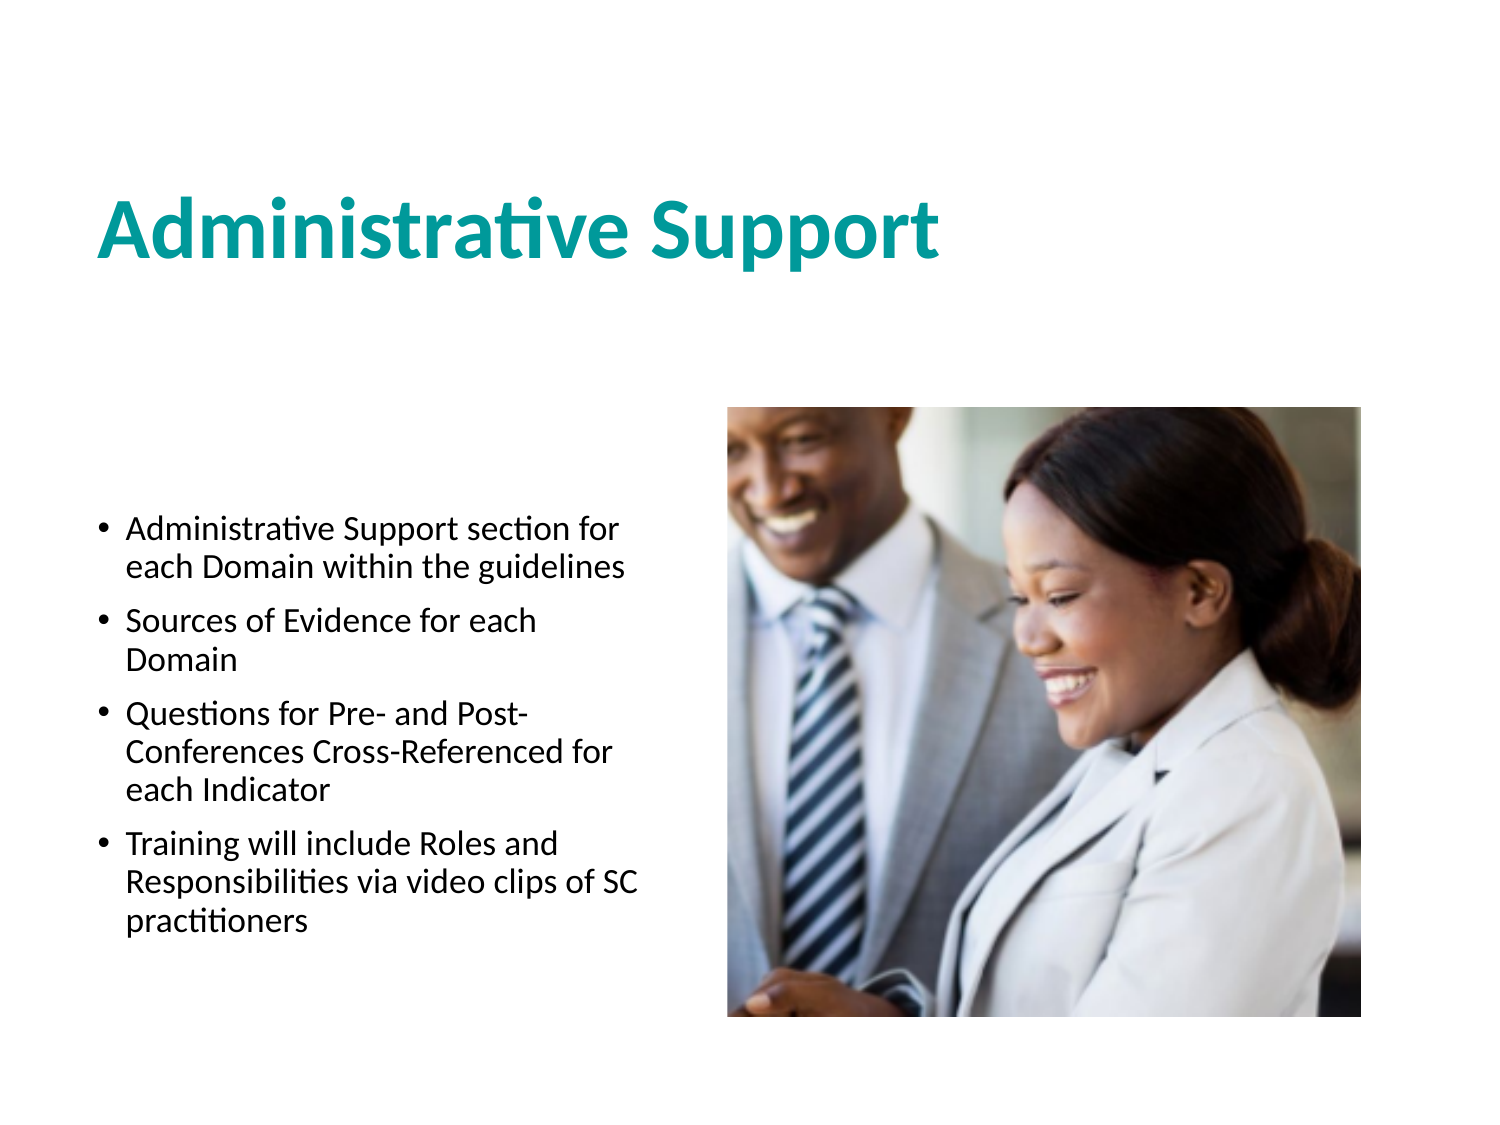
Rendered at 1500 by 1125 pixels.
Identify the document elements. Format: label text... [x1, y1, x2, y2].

picture [727, 407, 1361, 1017]
list Administrative Support section for each Domain within the guidelines Sources of Evidence for each Domain Questions for Pre- and Post-Conferences Cross-Referenced for each Indicator Training will include Roles and Responsibilities via video clips of SC practitioners [97, 426, 655, 1024]
title Administrative Support [97, 63, 1337, 277]
